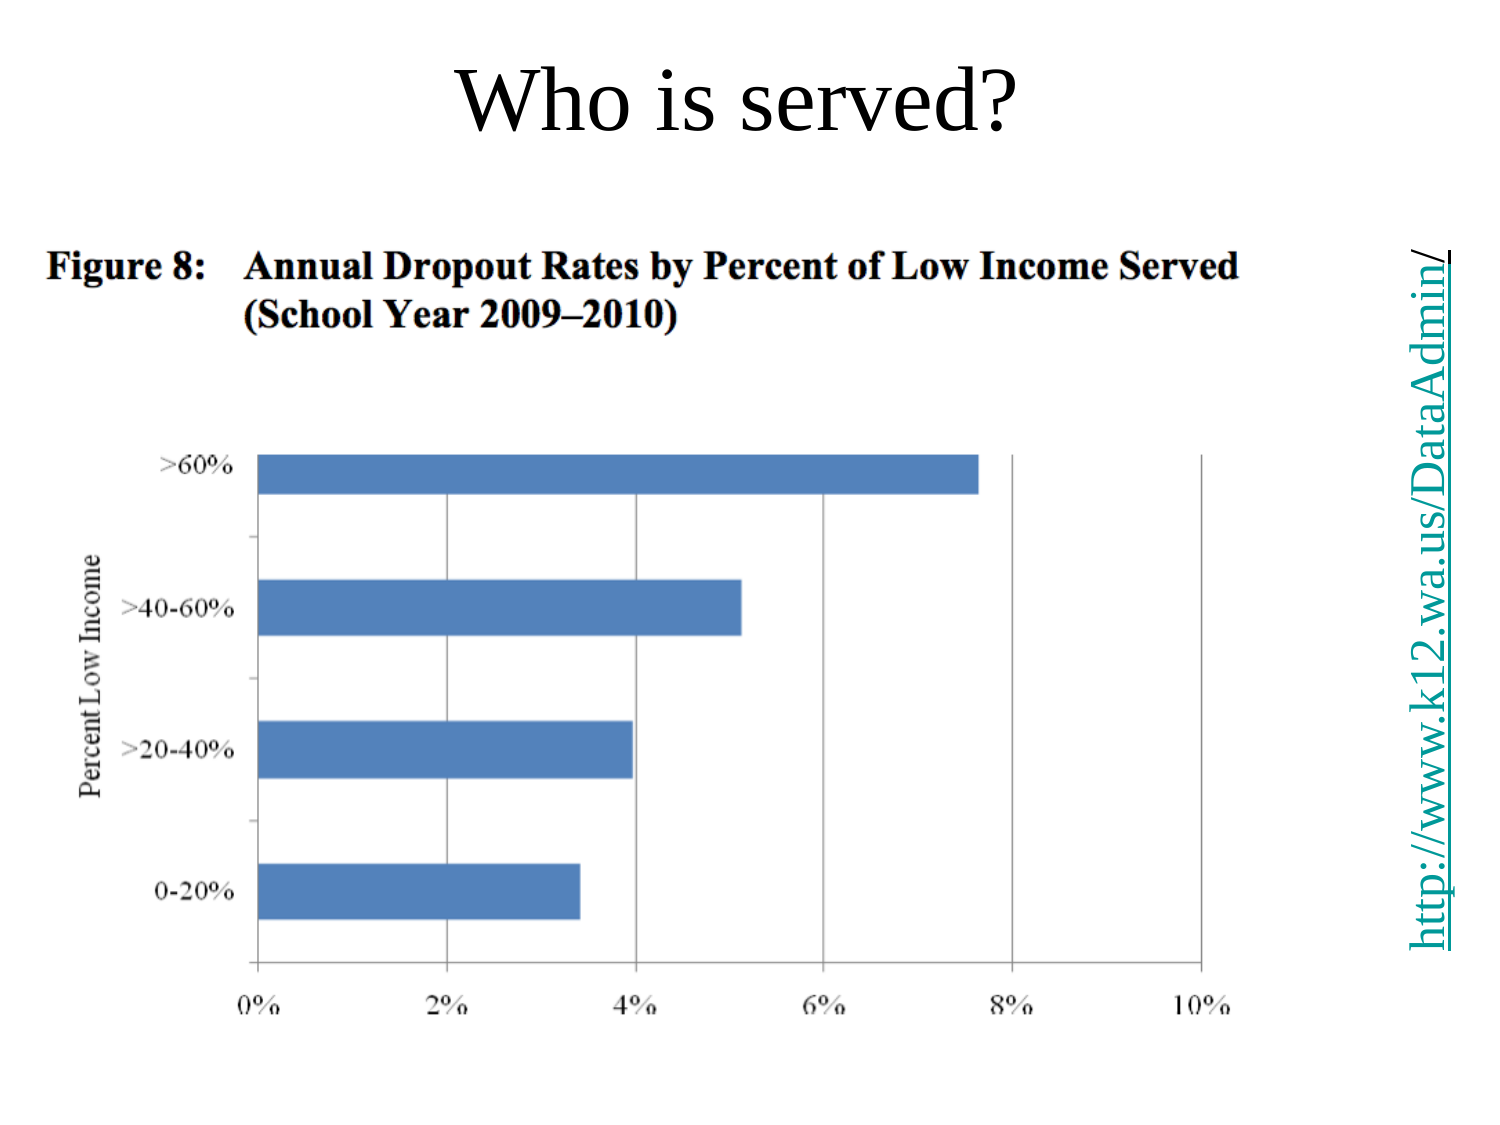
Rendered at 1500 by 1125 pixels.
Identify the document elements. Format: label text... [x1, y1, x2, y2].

text_box http://www.k12.wa.us/DataAdmin/ [1387, 222, 1463, 966]
text_box Who is served? [99, 0, 1375, 188]
picture [24, 224, 1266, 1038]
